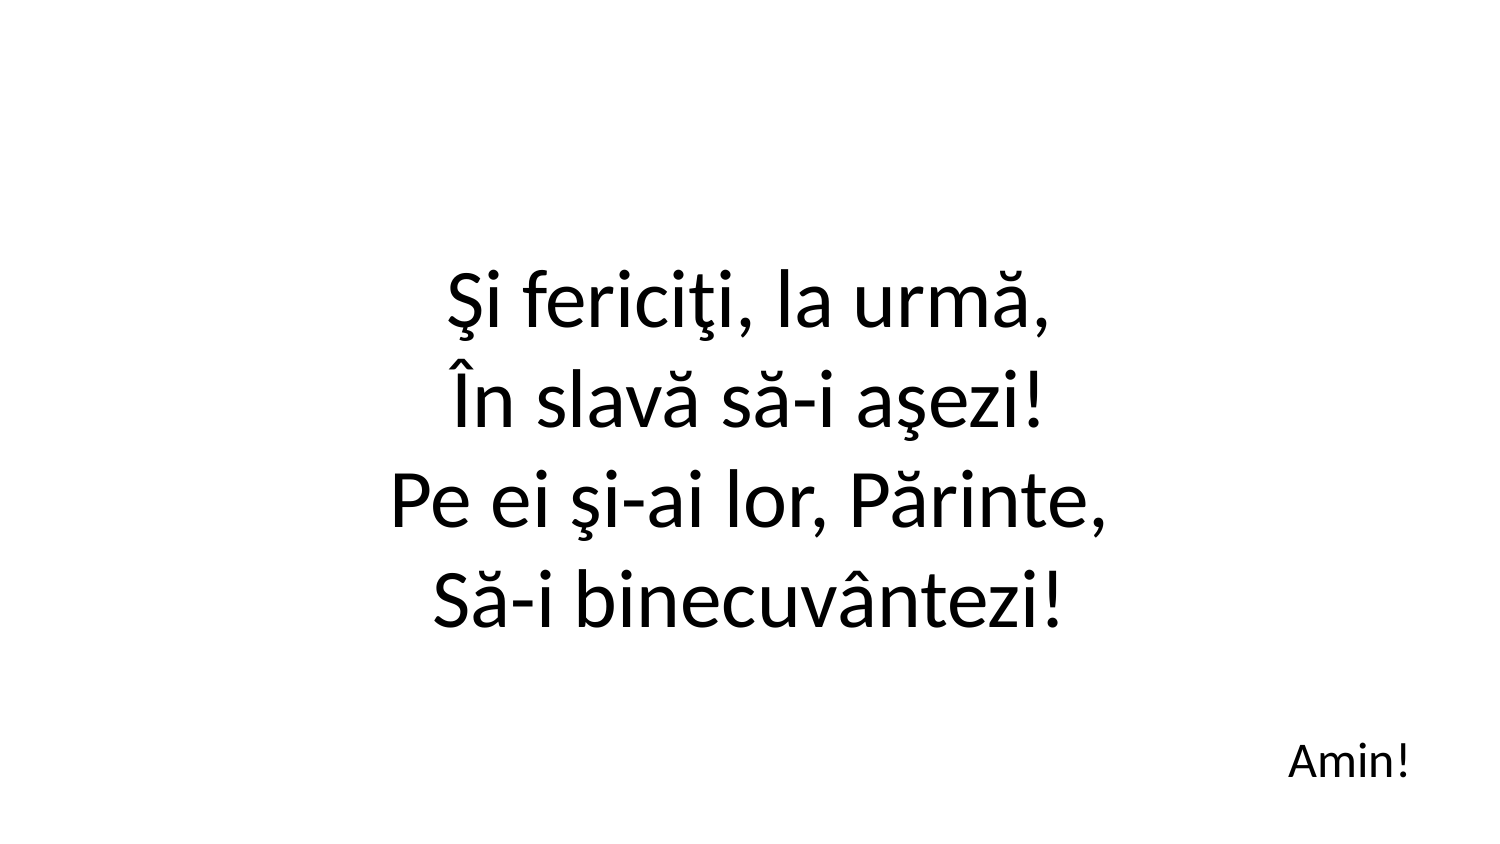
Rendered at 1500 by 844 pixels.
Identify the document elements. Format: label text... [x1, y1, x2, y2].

text_box Şi fericiţi, la urmă, În slavă să-i aşezi! Pe ei şi-ai lor, Părinte, Să-i binecuvântezi! [374, 192, 1126, 652]
text_box Amin! [1273, 674, 1427, 795]
